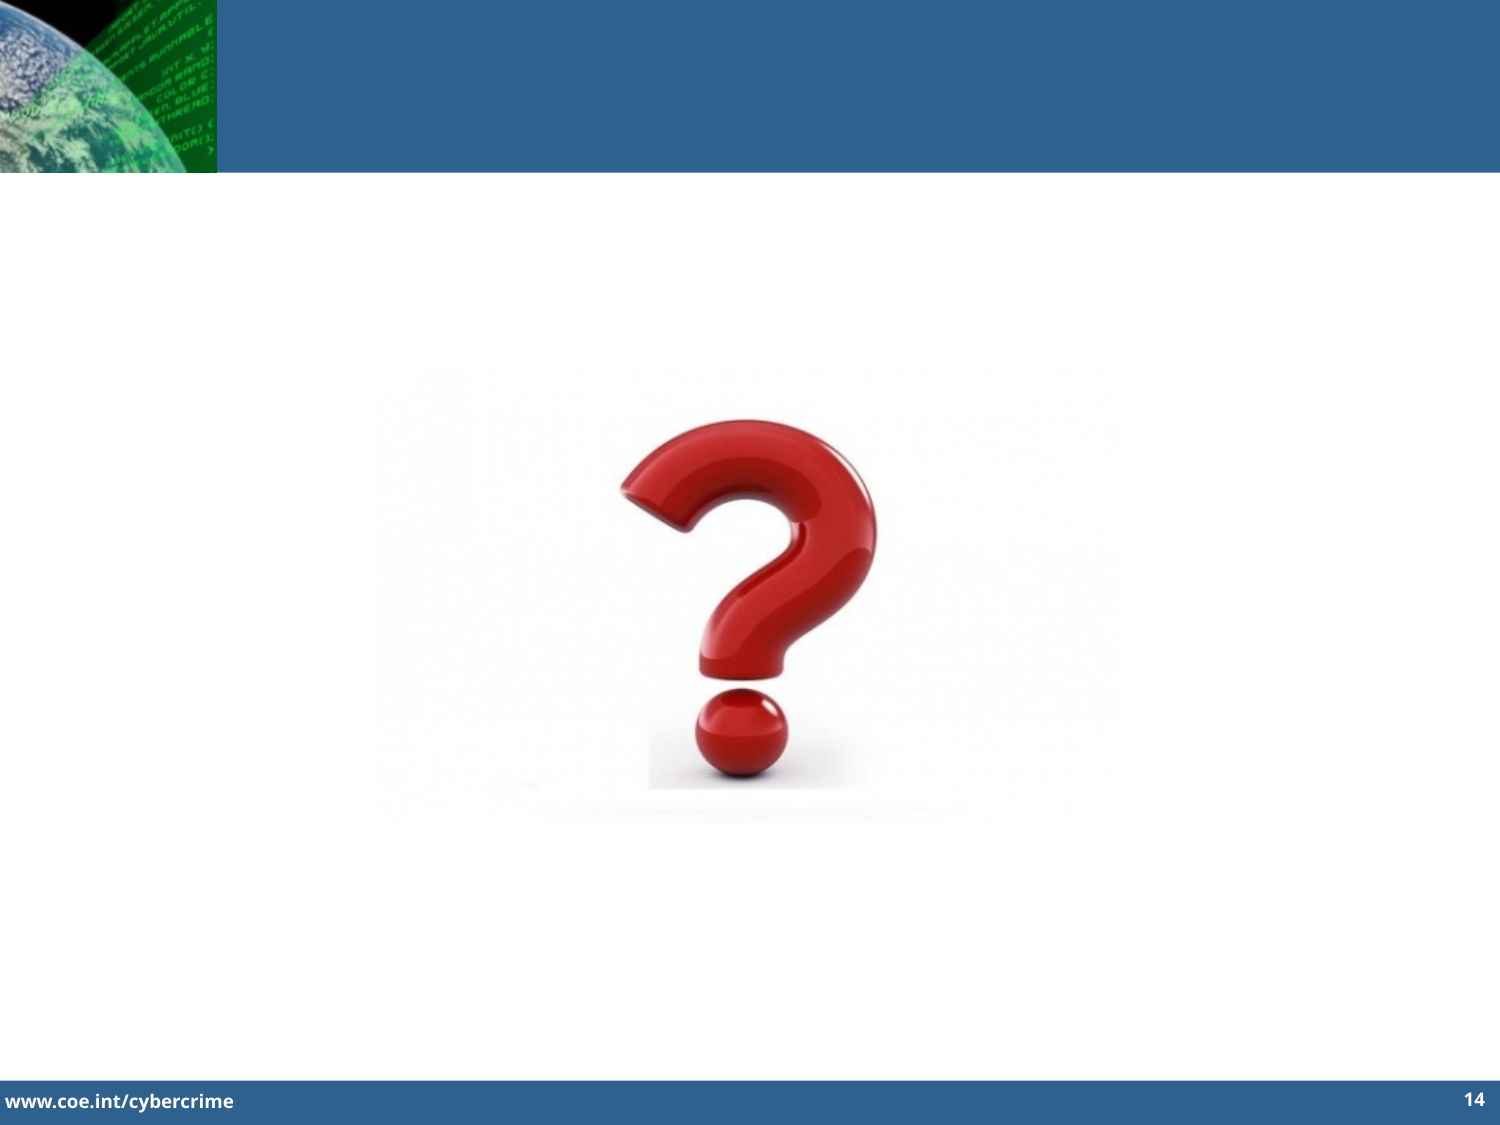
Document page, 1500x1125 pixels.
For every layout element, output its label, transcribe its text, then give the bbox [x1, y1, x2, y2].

picture [0, 0, 217, 173]
slide_number 14 [1162, 1080, 1500, 1125]
picture [375, 365, 1125, 824]
